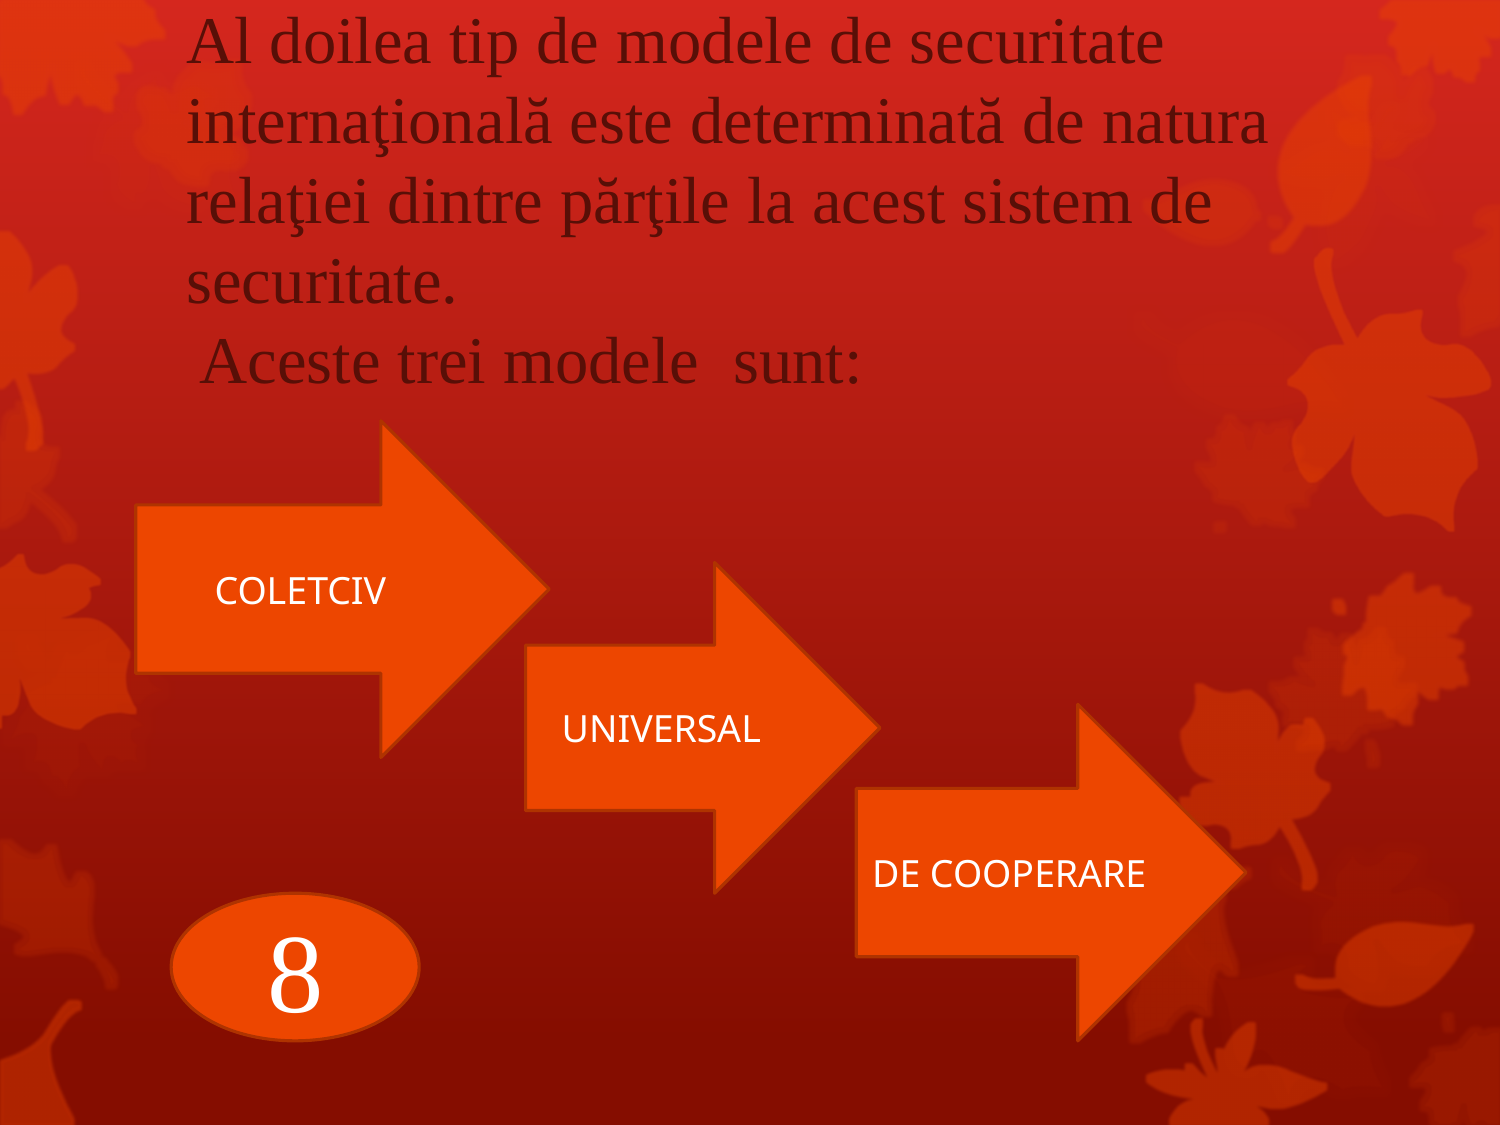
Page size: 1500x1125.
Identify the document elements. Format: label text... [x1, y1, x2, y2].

title Al doilea tip de modele de securitate internaţională este determinată de natura relaţiei dintre părţile la acest sistem de securitate. Aceste trei modele sunt: [171, 160, 1340, 313]
text_box 8 [169, 891, 421, 1043]
text_box DE COOPERARE [854, 702, 1248, 1043]
text_box COLETCIV [134, 419, 551, 759]
text_box UNIVERSAL [524, 561, 882, 895]
